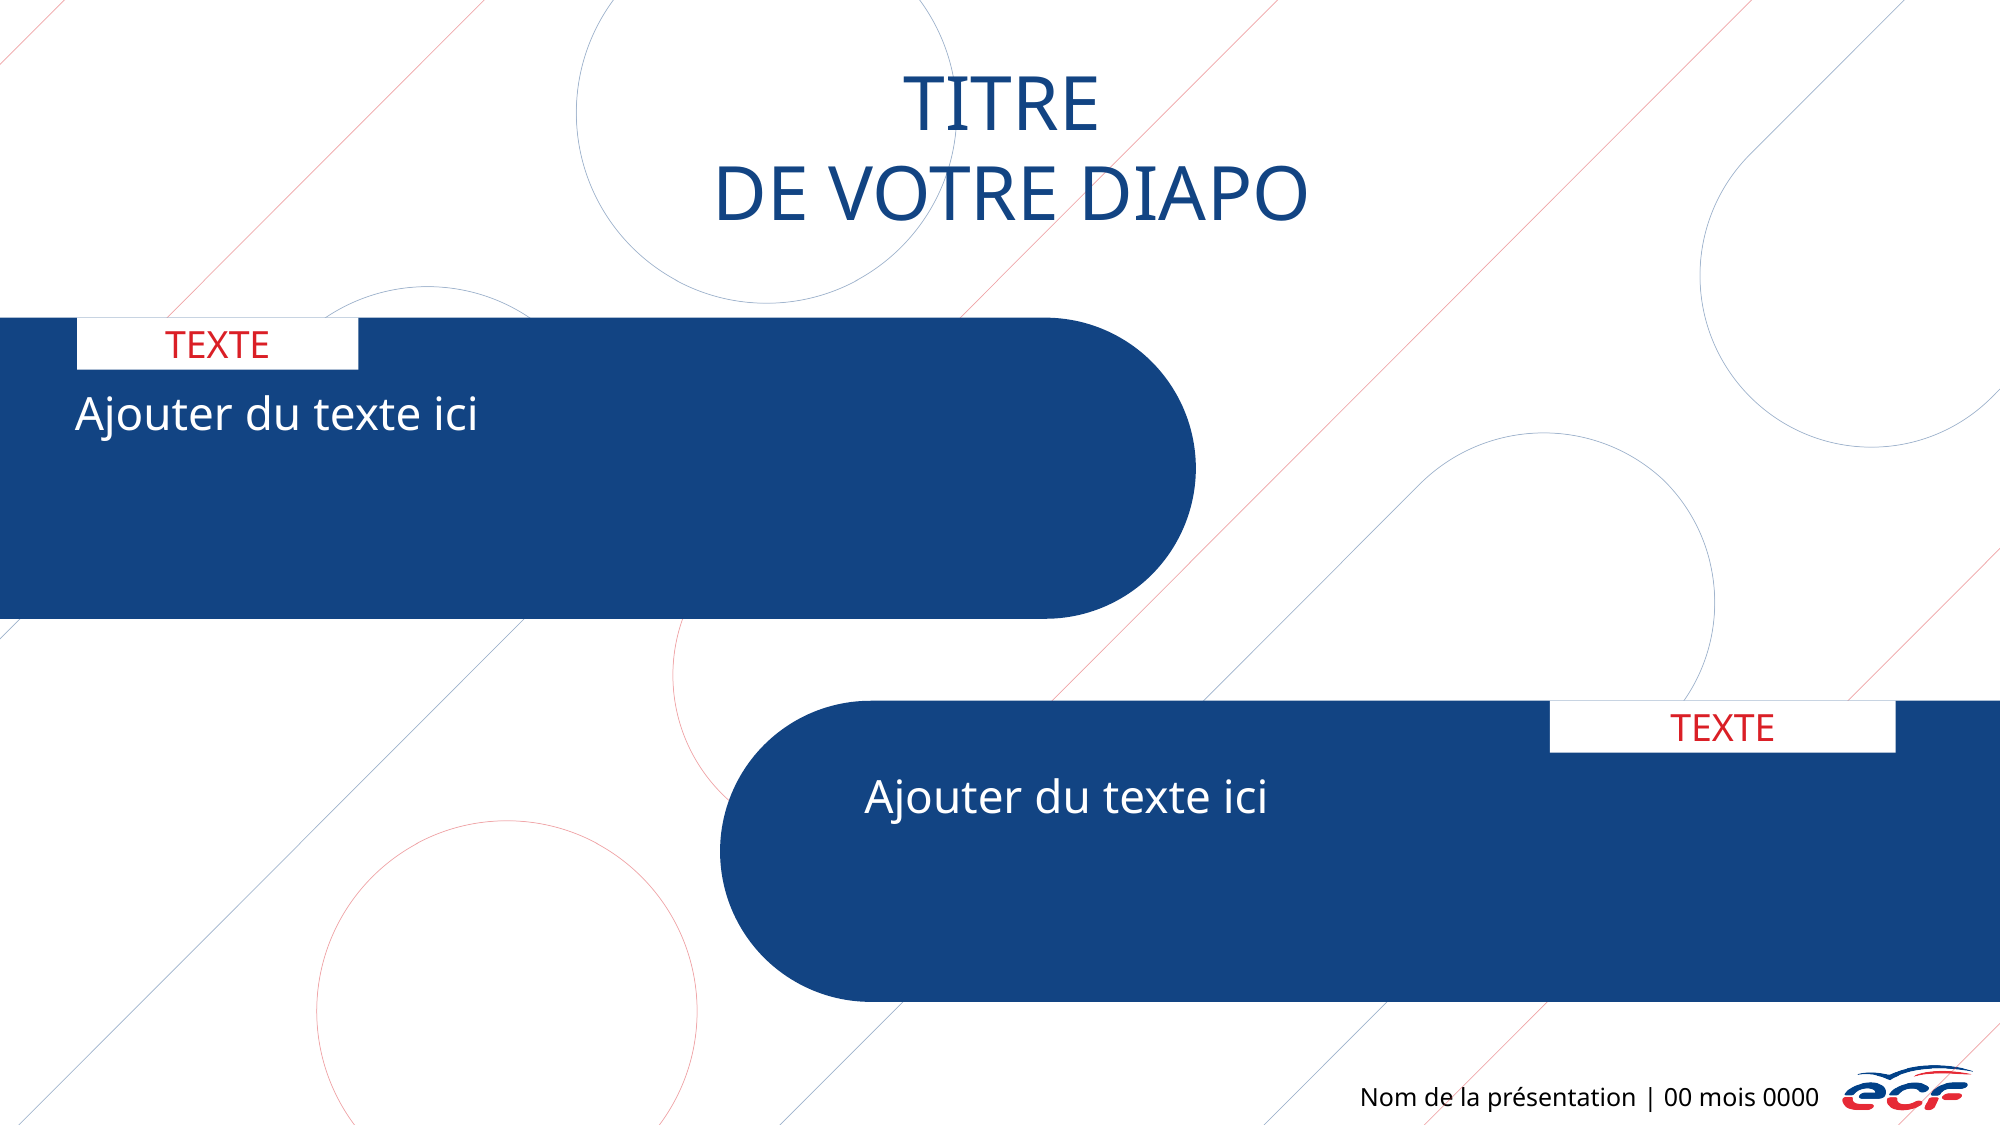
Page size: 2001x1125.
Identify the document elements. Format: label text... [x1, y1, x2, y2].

text_box Ajouter du texte ici [825, 752, 1896, 893]
text_box TEXTE [76, 317, 359, 371]
text_box TITRE DE VOTRE DIAPO [315, 40, 1685, 251]
text_box [0, 316, 1197, 620]
text_box Ajouter du texte ici [35, 369, 1107, 455]
text_box TEXTE [1549, 700, 1897, 754]
picture [0, 0, 2000, 1125]
text_box [719, 699, 2000, 1003]
